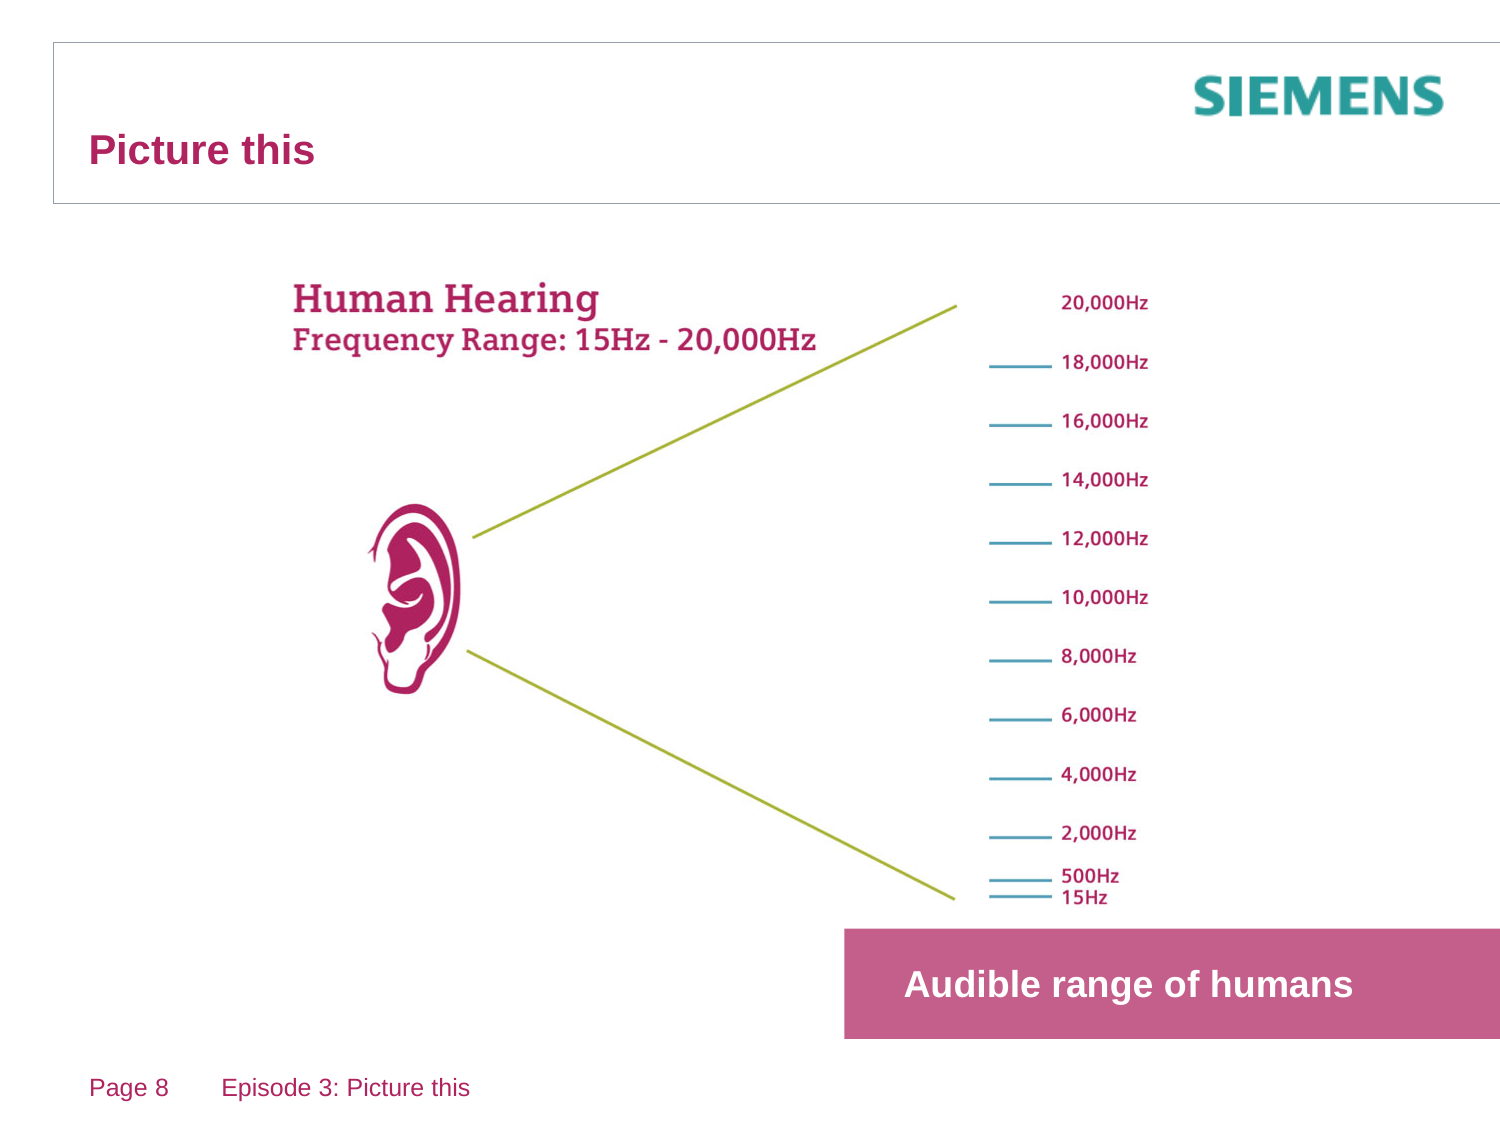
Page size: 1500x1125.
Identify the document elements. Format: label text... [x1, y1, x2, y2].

picture [52, 42, 1500, 204]
text_box [844, 928, 1500, 1039]
text_box Audible range of humans [903, 955, 1436, 1051]
picture [277, 266, 1176, 921]
slide_number Page 8 [74, 1064, 206, 1110]
text_box Episode 3: Picture this [206, 1064, 801, 1125]
